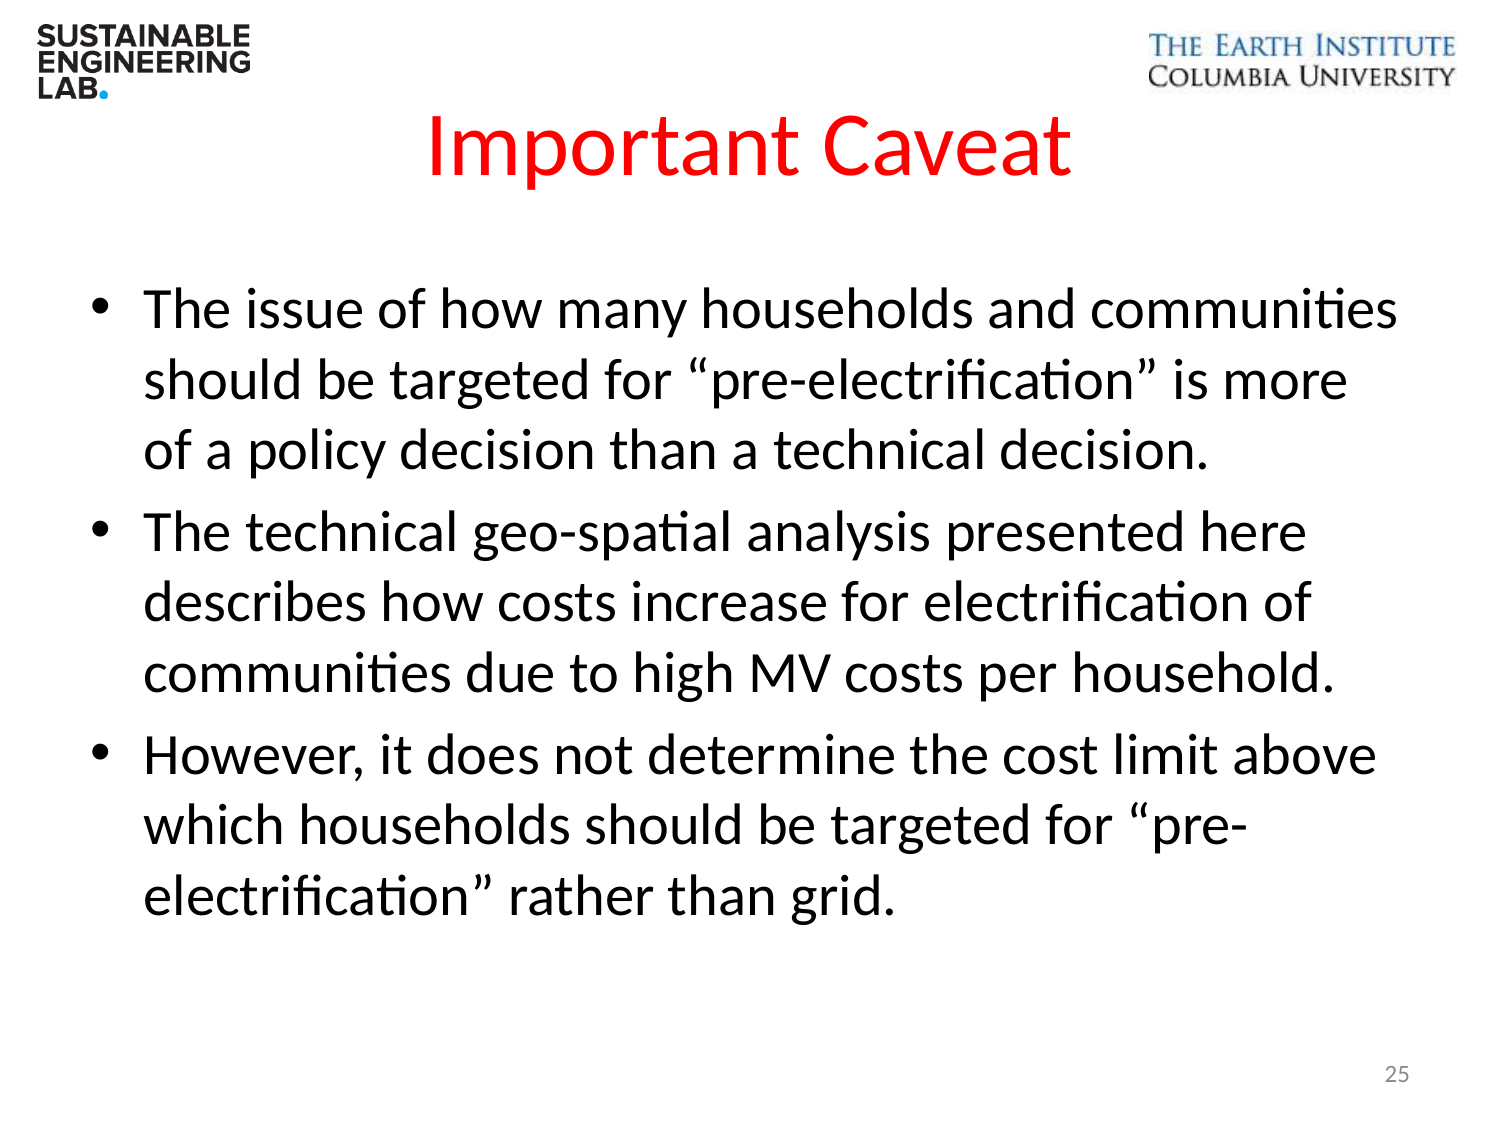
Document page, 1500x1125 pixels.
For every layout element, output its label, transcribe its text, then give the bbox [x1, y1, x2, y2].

title Important Caveat [75, 45, 1425, 233]
picture [1149, 31, 1457, 119]
slide_number 25 [1074, 1042, 1425, 1103]
list The issue of how many households and communities should be targeted for “pre-electrification” is more of a policy decision than a technical decision. The technical geo-spatial analysis presented here describes how costs increase for electrification of communities due to high MV costs per household. However, it does not determine the cost limit above which households should be targeted for “pre-electrification” rather than grid. [75, 262, 1425, 1005]
picture [37, 24, 250, 99]
